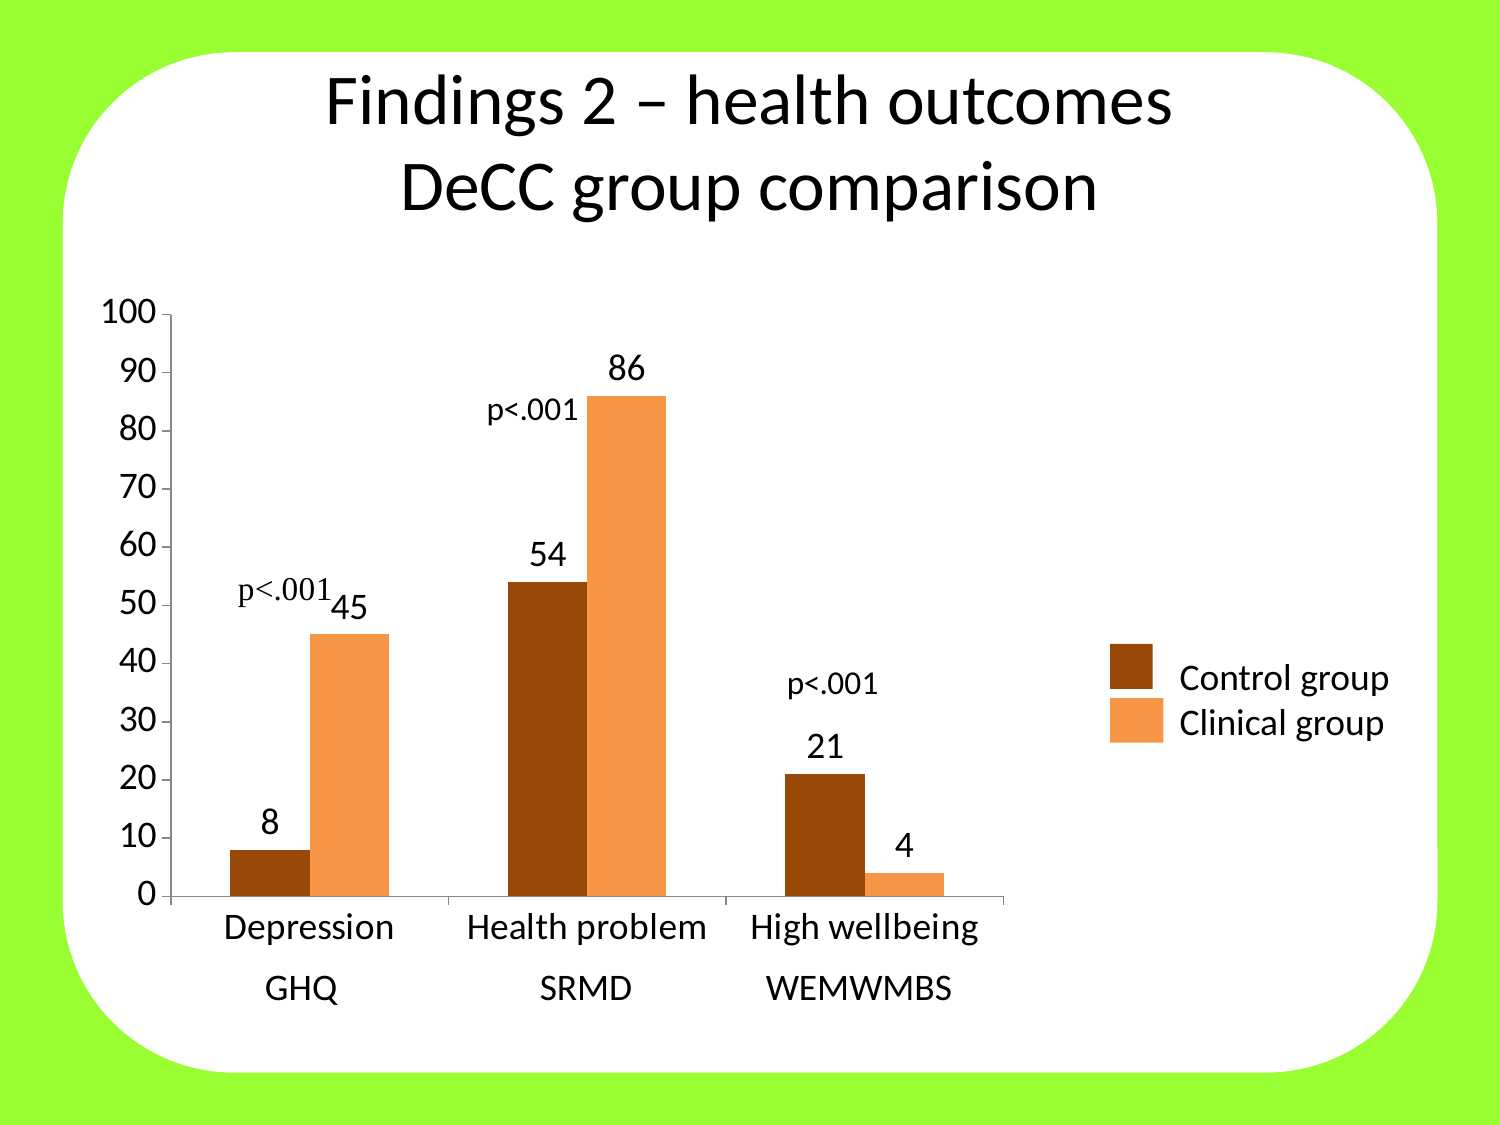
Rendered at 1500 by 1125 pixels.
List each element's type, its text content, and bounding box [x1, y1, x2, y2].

text_box Control group Clinical group [1265, 645, 1405, 750]
text_box SRMD [525, 973, 648, 1016]
chart [76, 273, 1261, 965]
title Findings 2 – health outcomes DeCC group comparison [75, 45, 1425, 233]
text_box WEMWMBS [751, 973, 968, 1016]
text_box GHQ [250, 973, 353, 1016]
